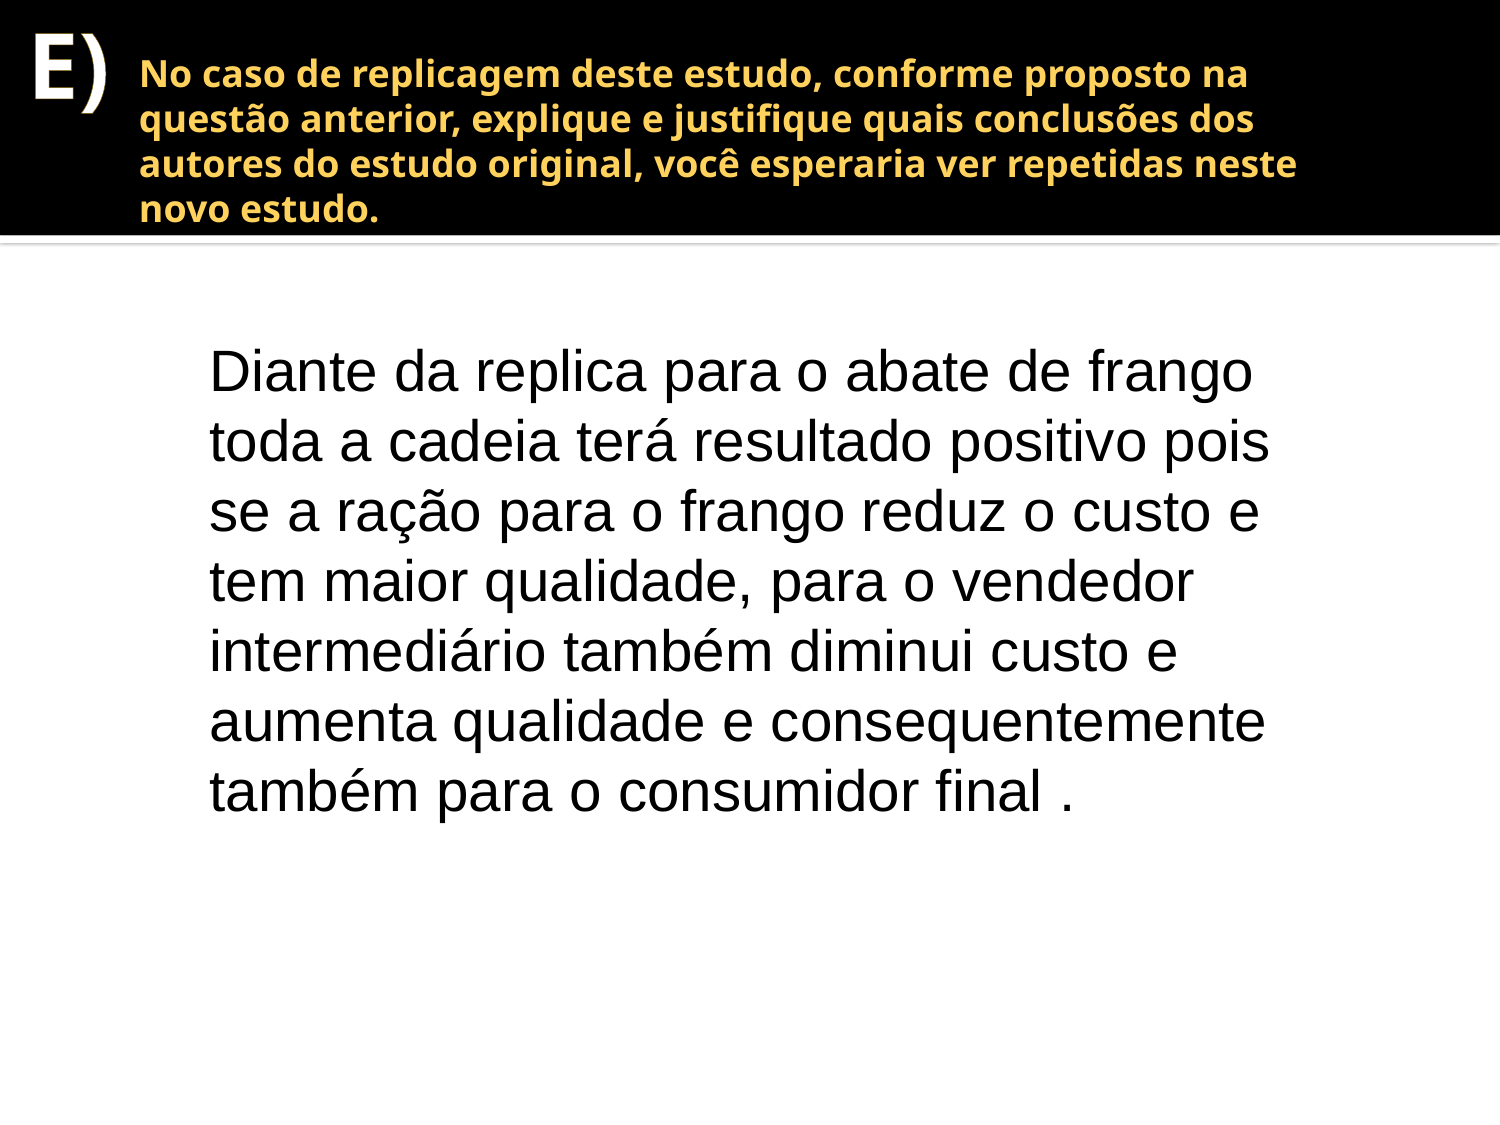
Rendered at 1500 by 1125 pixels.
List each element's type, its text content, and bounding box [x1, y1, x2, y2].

text_box Diante da replica para o abate de frango toda a cadeia terá resultado positivo pois se a ração para o frango reduz o custo e tem maior qualidade, para o vendedor intermediário também diminui custo e aumenta qualidade e consequentemente também para o consumidor final . [194, 326, 1362, 901]
text_box E) [12, 0, 125, 125]
text_box No caso de replicagem deste estudo, conforme proposto na questão anterior, explique e justifique quais conclusões dos autores do estudo original, você esperaria ver repetidas neste novo estudo. [123, 42, 1409, 238]
